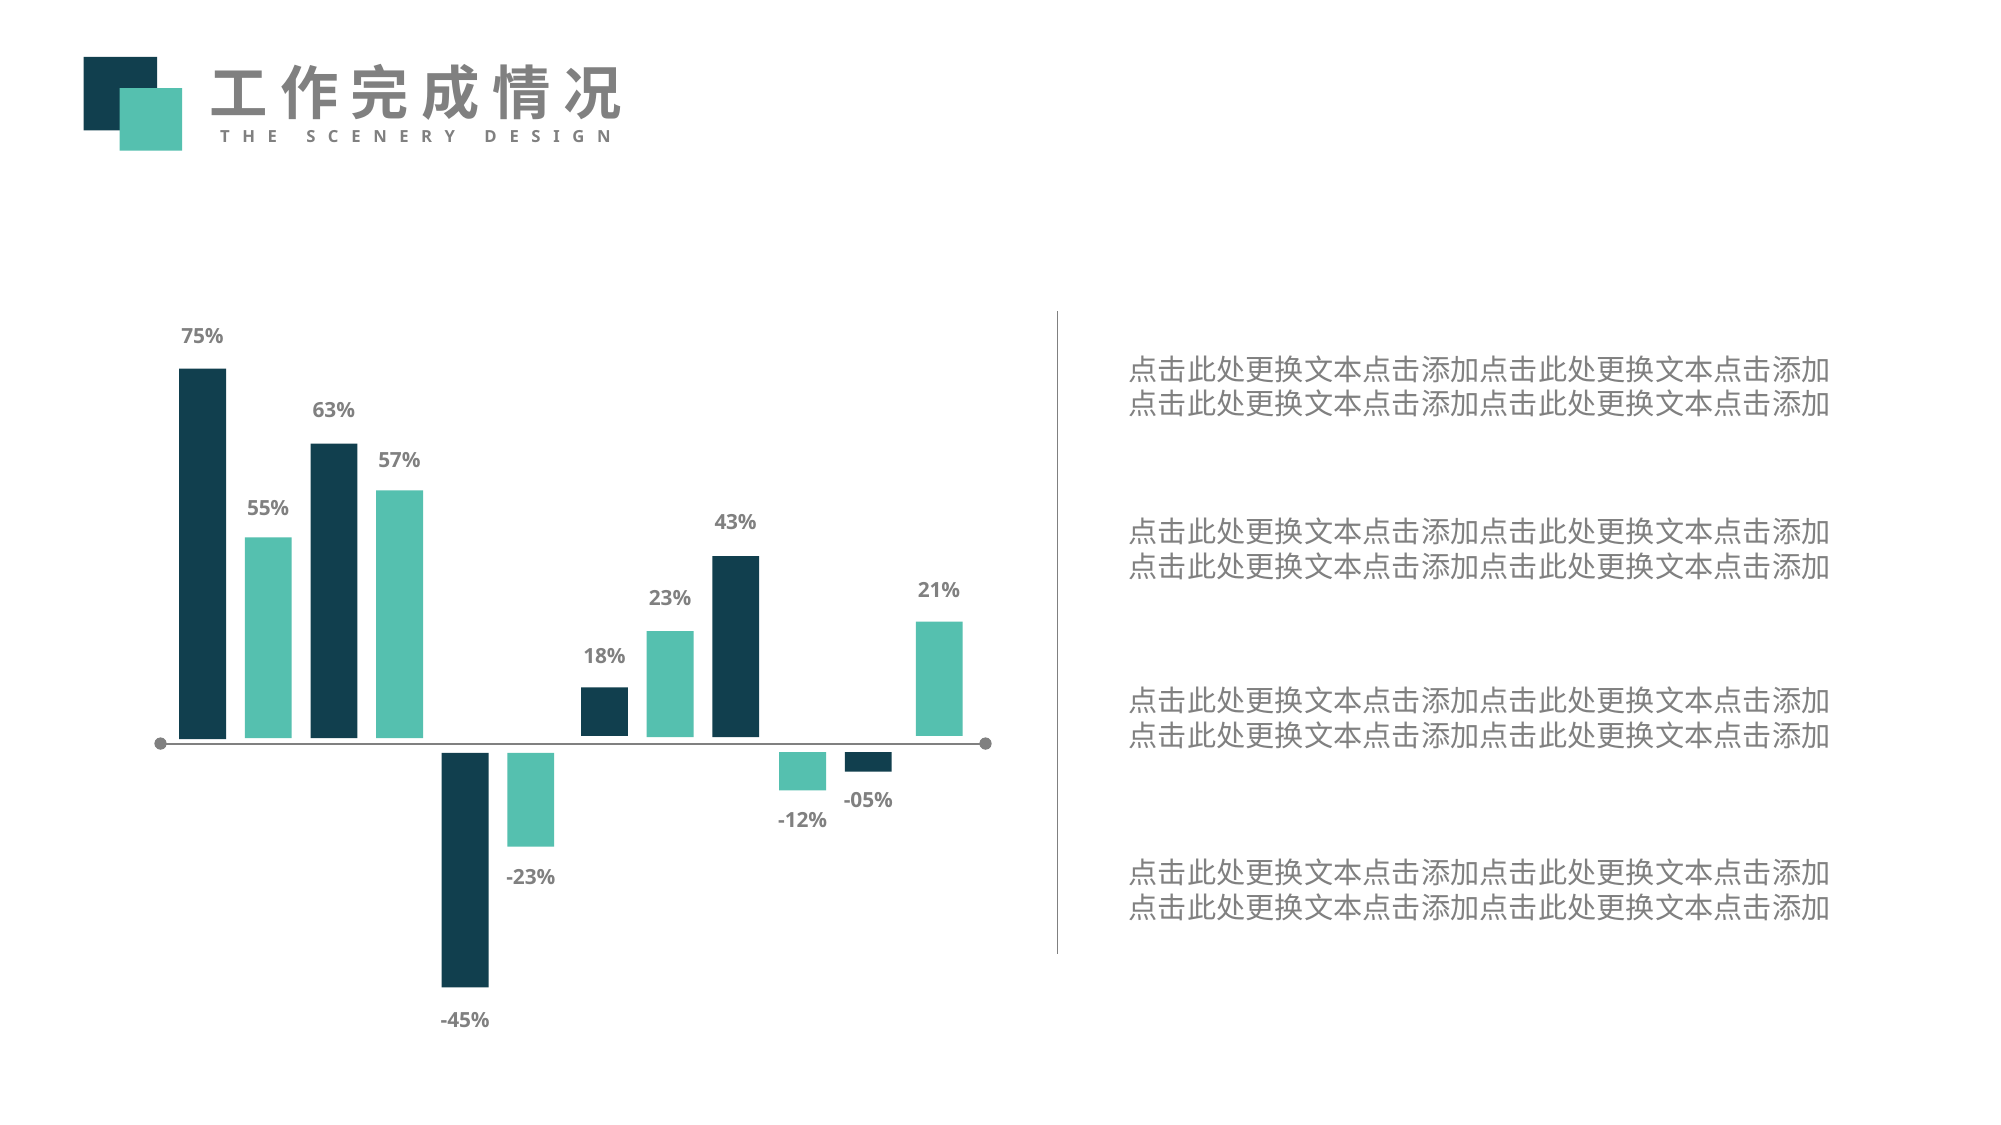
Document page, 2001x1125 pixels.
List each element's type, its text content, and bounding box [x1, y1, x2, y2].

text_box 点击此处更换文本点击添加点击此处更换文本点击添加 点击此处更换文本点击添加点击此处更换文本点击添加 [1113, 674, 1925, 795]
text_box [506, 752, 555, 848]
text_box [441, 752, 490, 988]
text_box 75% [166, 314, 239, 355]
text_box 21% [903, 569, 976, 610]
text_box 55% [232, 487, 305, 528]
text_box [375, 489, 424, 739]
text_box [178, 368, 227, 740]
text_box 点击此处更换文本点击添加点击此处更换文本点击添加 点击此处更换文本点击添加点击此处更换文本点击添加 [1113, 506, 1925, 626]
text_box -05% [828, 779, 908, 820]
text_box -12% [763, 799, 843, 839]
text_box 23% [634, 577, 707, 617]
text_box 43% [699, 500, 772, 541]
text_box 57% [363, 438, 436, 479]
text_box [244, 536, 293, 739]
text_box [309, 443, 358, 739]
text_box [580, 686, 629, 737]
text_box 18% [568, 635, 641, 676]
text_box 点击此处更换文本点击添加点击此处更换文本点击添加 点击此处更换文本点击添加点击此处更换文本点击添加 [1113, 343, 1925, 464]
text_box [711, 555, 760, 738]
text_box 点击此处更换文本点击添加点击此处更换文本点击添加 点击此处更换文本点击添加点击此处更换文本点击添加 [1113, 846, 1925, 967]
text_box -45% [425, 999, 505, 1040]
text_box [646, 630, 695, 738]
text_box -23% [491, 856, 571, 896]
text_box 63% [297, 389, 370, 429]
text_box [83, 48, 646, 155]
text_box [844, 751, 893, 773]
text_box [778, 751, 827, 791]
text_box [915, 621, 964, 737]
